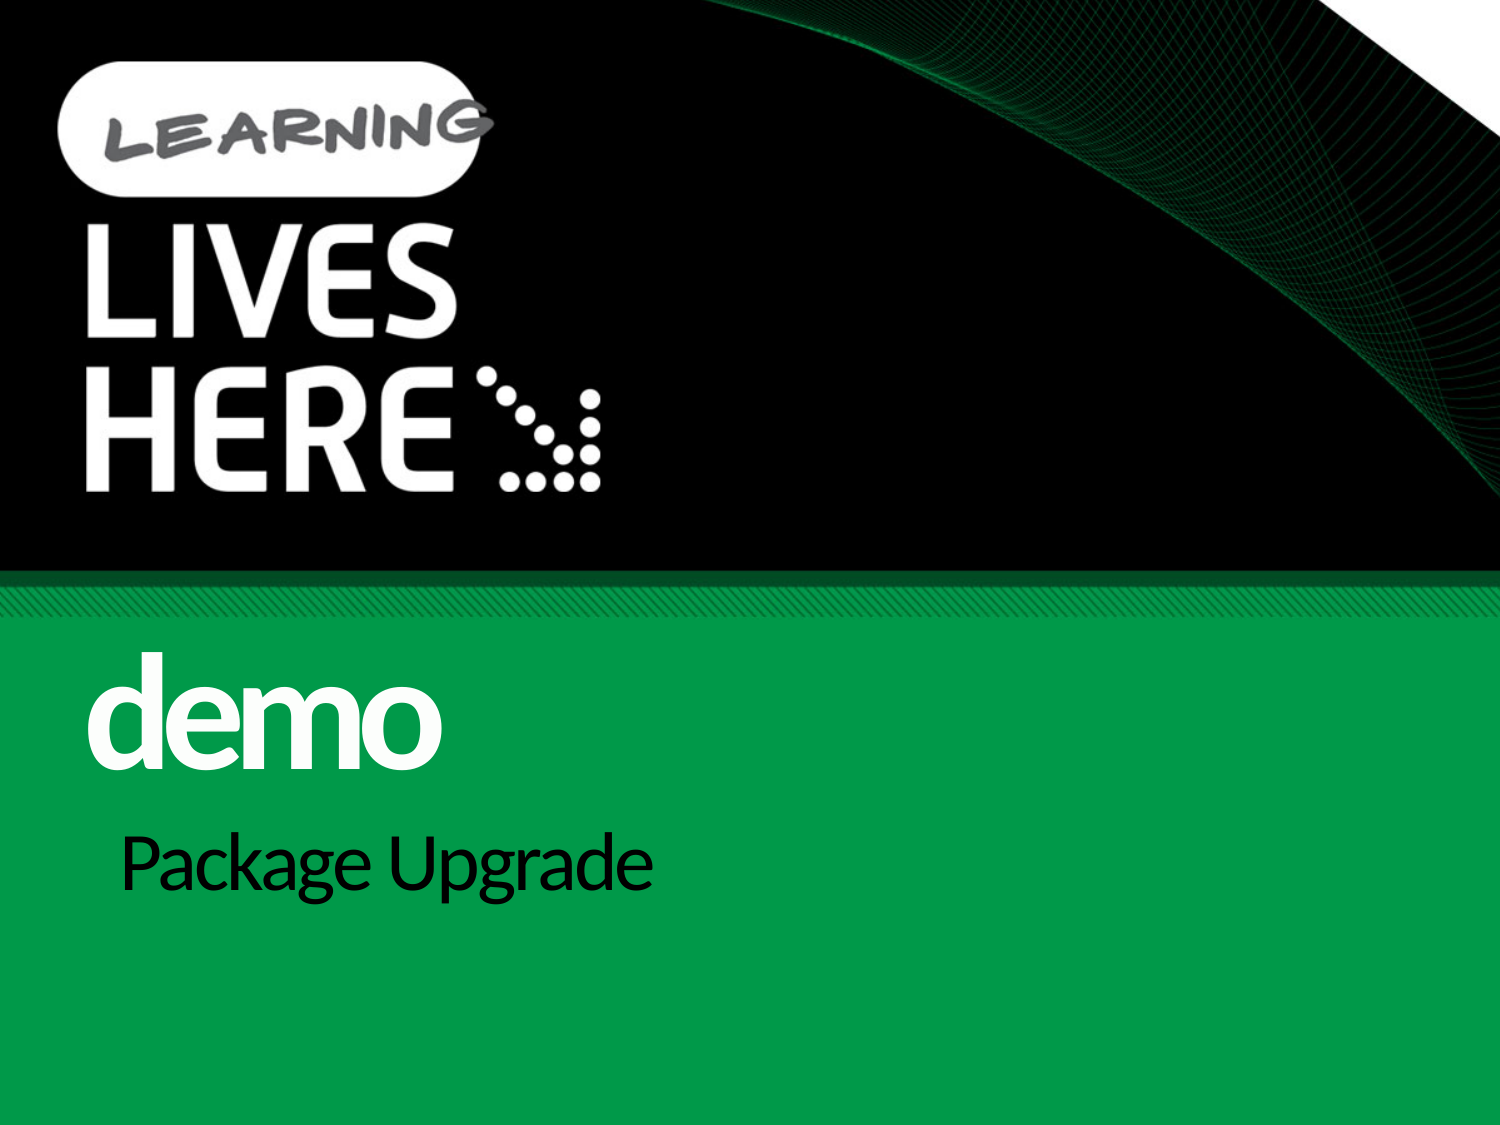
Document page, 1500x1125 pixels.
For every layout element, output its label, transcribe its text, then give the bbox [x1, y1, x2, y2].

list demo [83, 625, 1344, 800]
title Package Upgrade [119, 818, 1375, 943]
picture [0, 0, 1500, 1125]
